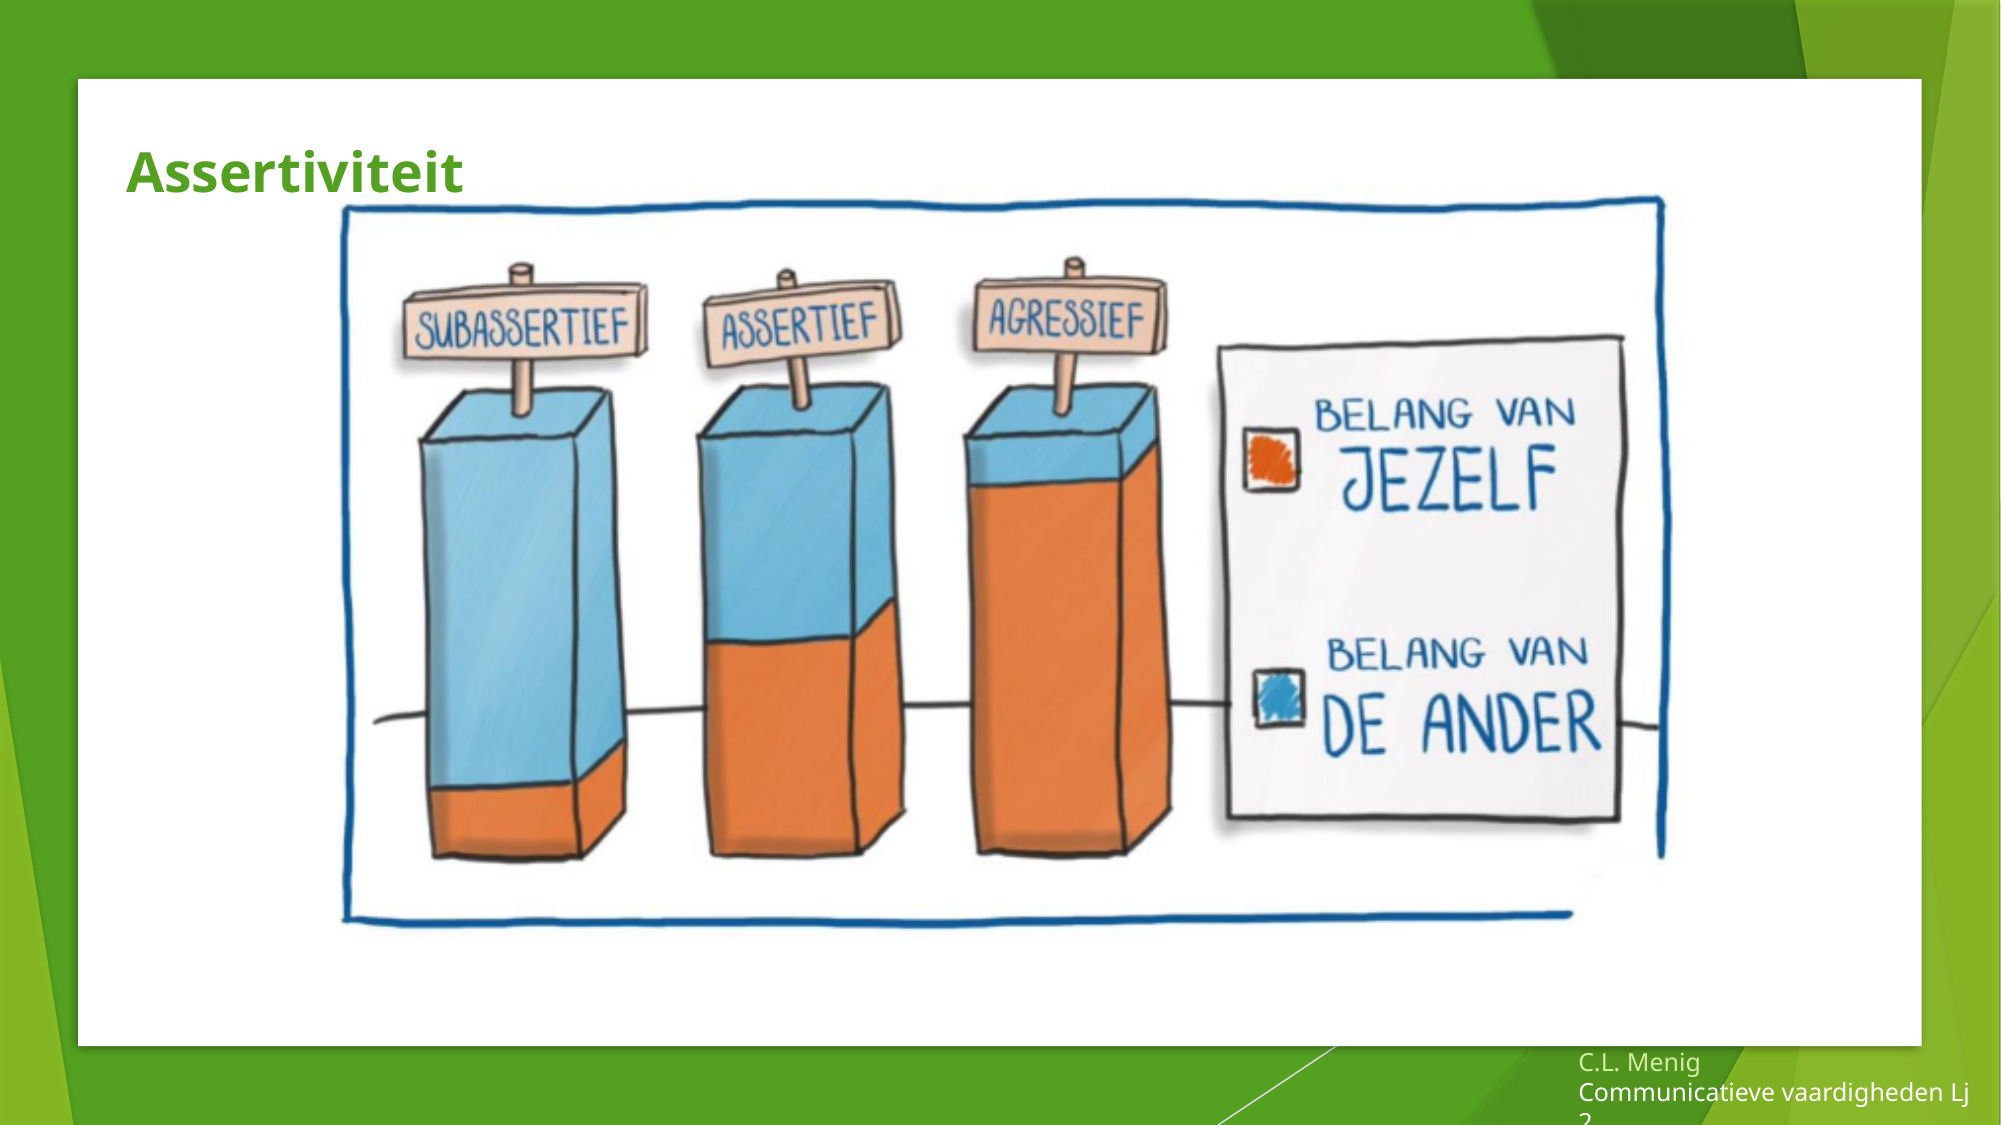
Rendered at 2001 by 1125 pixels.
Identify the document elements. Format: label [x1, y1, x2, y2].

text_box [0, 0, 2000, 1125]
list [314, 185, 1686, 940]
